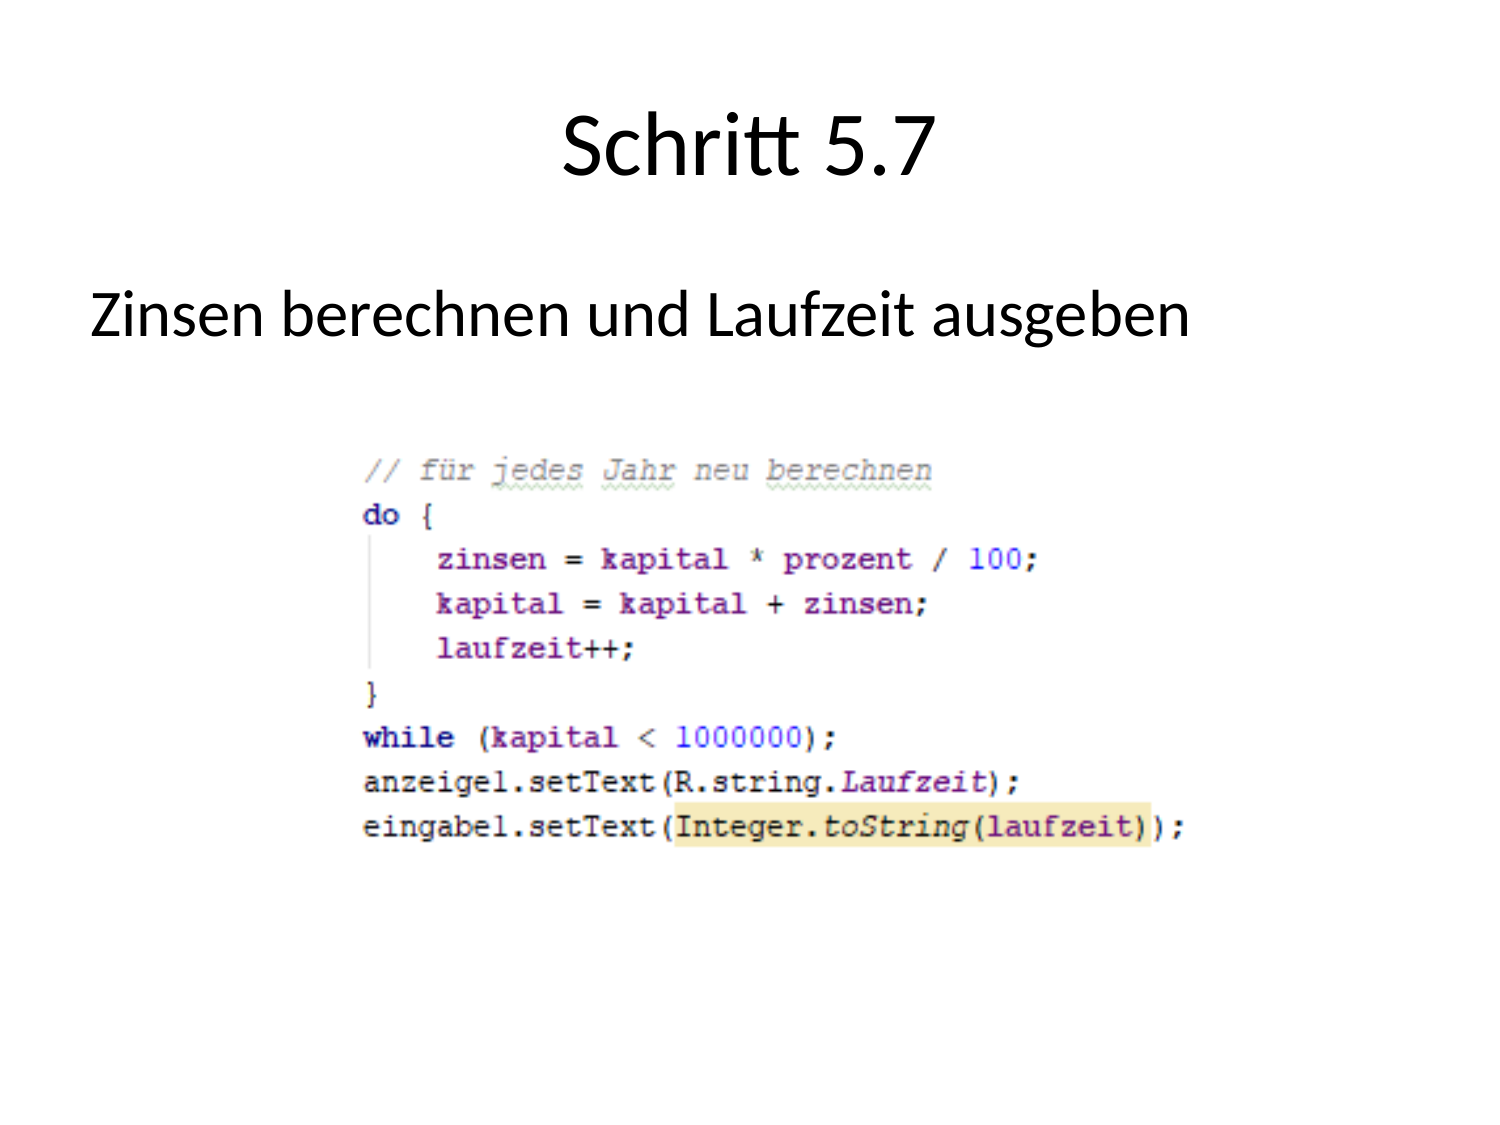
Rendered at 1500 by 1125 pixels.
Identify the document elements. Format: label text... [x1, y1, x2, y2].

title Schritt 5.7 [75, 45, 1425, 233]
list Zinsen berechnen und Laufzeit ausgeben [75, 262, 1425, 1005]
picture [348, 444, 1207, 867]
